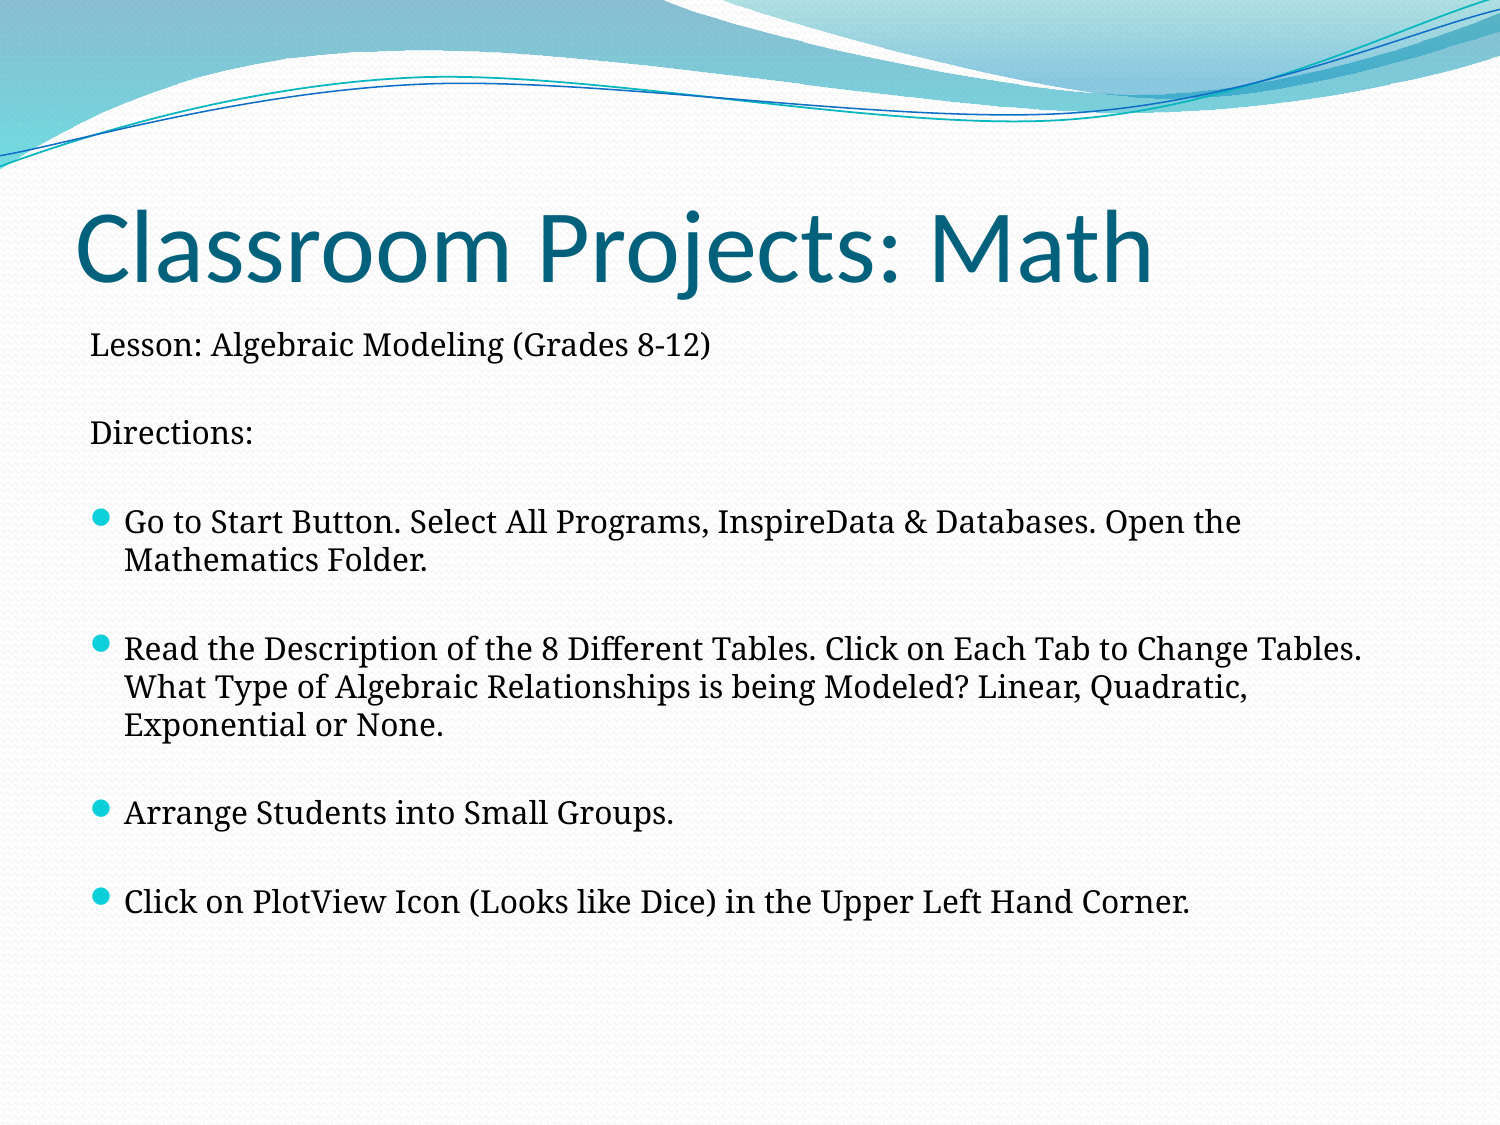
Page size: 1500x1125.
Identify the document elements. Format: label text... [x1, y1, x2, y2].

list Lesson: Algebraic Modeling (Grades 8-12) Directions: Go to Start Button. Select All Programs, InspireData & Databases. Open the Mathematics Folder. Read the Description of the 8 Different Tables. Click on Each Tab to Change Tables. What Type of Algebraic Relationships is being Modeled? Linear, Quadratic, Exponential or None. Arrange Students into Small Groups. Click on PlotView Icon (Looks like Dice) in the Upper Left Hand Corner. [75, 317, 1425, 1038]
title Classroom Projects: Math [75, 115, 1425, 303]
